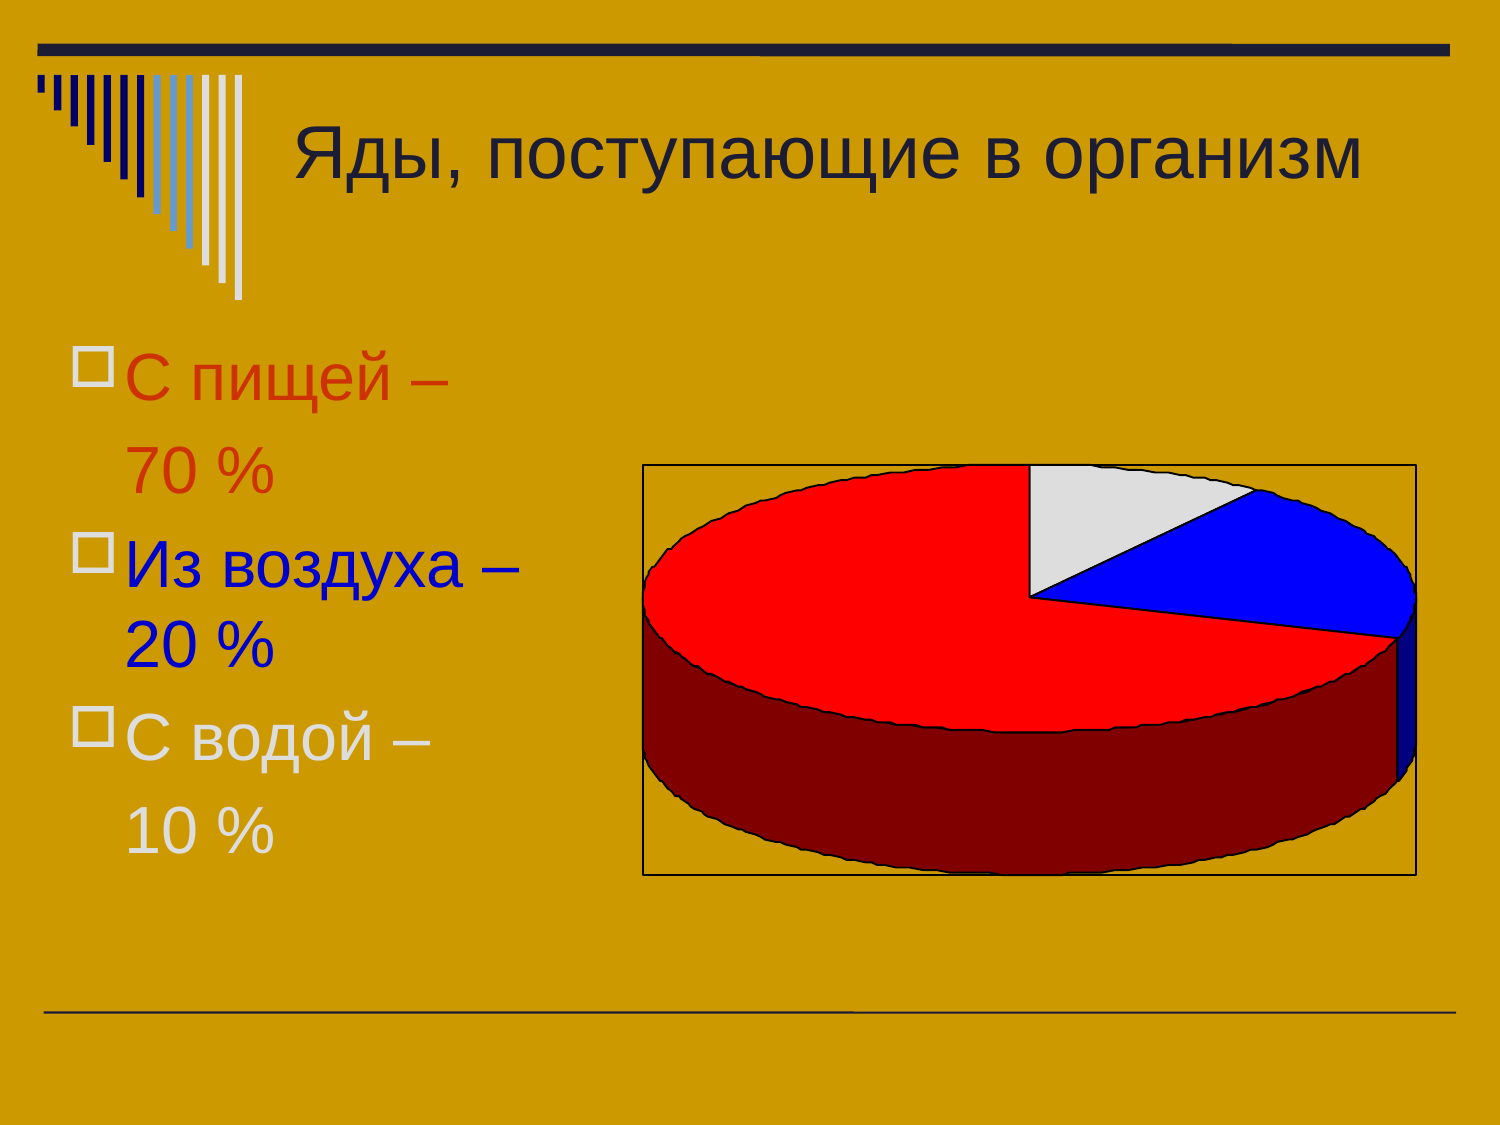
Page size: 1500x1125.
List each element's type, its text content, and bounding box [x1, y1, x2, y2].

title Яды, поступающие в организм [277, 77, 1428, 221]
list С пищей – 70 % Из воздуха – 20 % С водой – 10 % [52, 326, 555, 1083]
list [560, 214, 1500, 1125]
